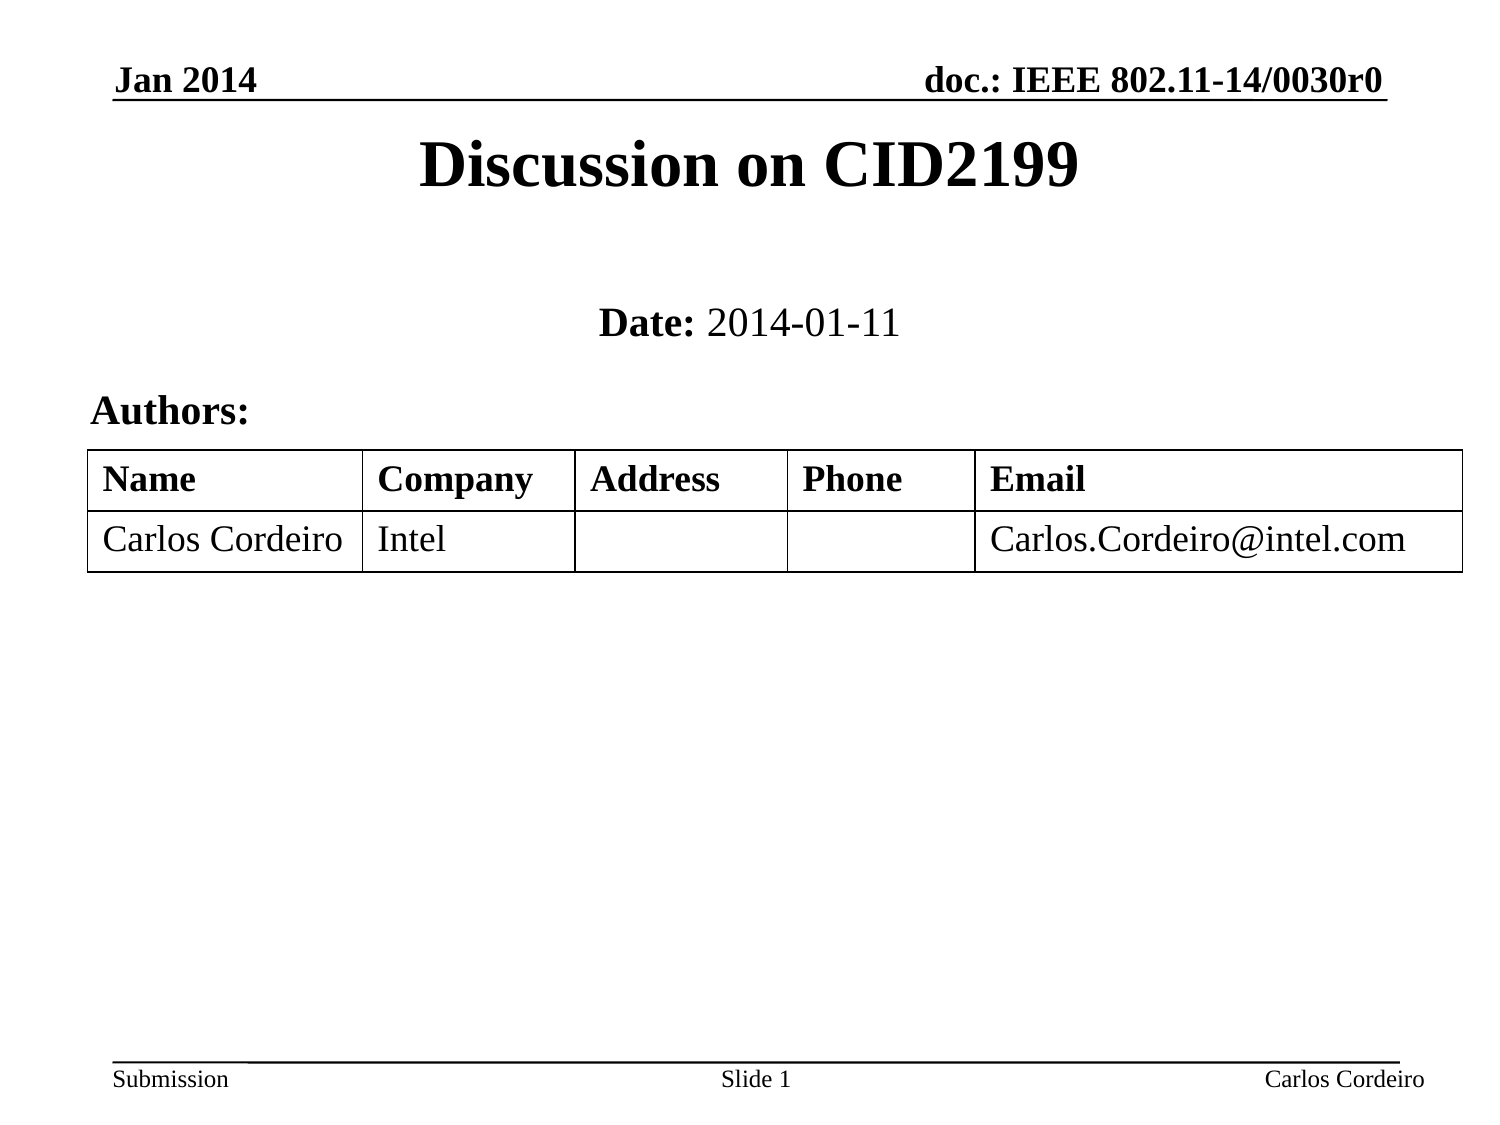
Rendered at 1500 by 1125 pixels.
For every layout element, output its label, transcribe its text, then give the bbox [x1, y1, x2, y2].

table_cell Intel [363, 512, 574, 571]
text_box Date: 2014-01-11 [112, 288, 1388, 350]
table_header Address [576, 451, 787, 510]
table_header Phone [788, 451, 974, 510]
footer Carlos Cordeiro [887, 1062, 1426, 1093]
table_header Email [976, 451, 1462, 510]
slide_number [114, 54, 259, 101]
text_box Discussion on CID2199 [112, 112, 1388, 288]
table_cell [576, 512, 787, 571]
table_header Name [88, 451, 362, 510]
table_cell [788, 512, 974, 571]
table_cell Carlos Cordeiro [88, 512, 362, 571]
slide_number Slide 1 [712, 1061, 800, 1093]
table_header Company [363, 451, 574, 510]
table_cell Carlos.Cordeiro@intel.com [976, 512, 1462, 571]
text_box Authors: [74, 374, 313, 438]
